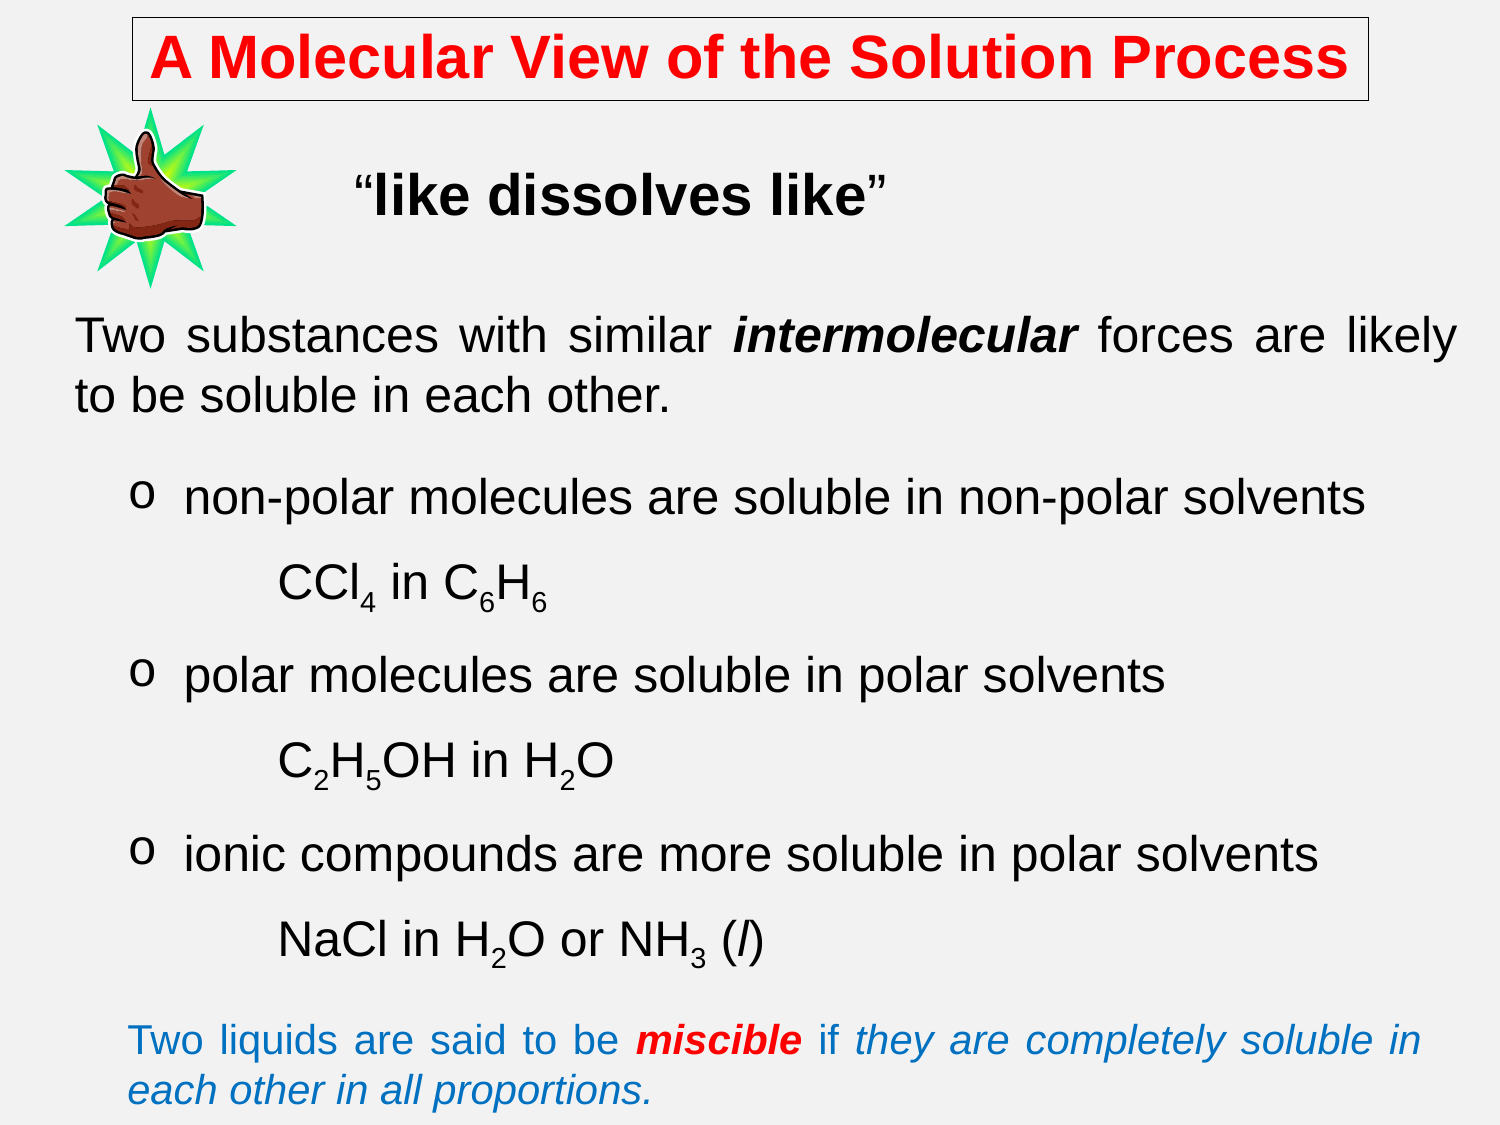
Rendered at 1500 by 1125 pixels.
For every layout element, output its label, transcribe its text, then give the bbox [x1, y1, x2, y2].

text_box non-polar molecules are soluble in non-polar solvents CCl4 in C6H6 polar molecules are soluble in polar solvents C2H5OH in H2O ionic compounds are more soluble in polar solvents NaCl in H2O or NH3 (l) [112, 457, 1489, 982]
text_box Two liquids are said to be miscible if they are completely soluble in each other in all proportions. [112, 1005, 1437, 1121]
text_box Two substances with similar intermolecular forces are likely to be soluble in each other. [59, 295, 1473, 431]
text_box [64, 107, 903, 289]
title A Molecular View of the Solution Process [132, 17, 1369, 101]
